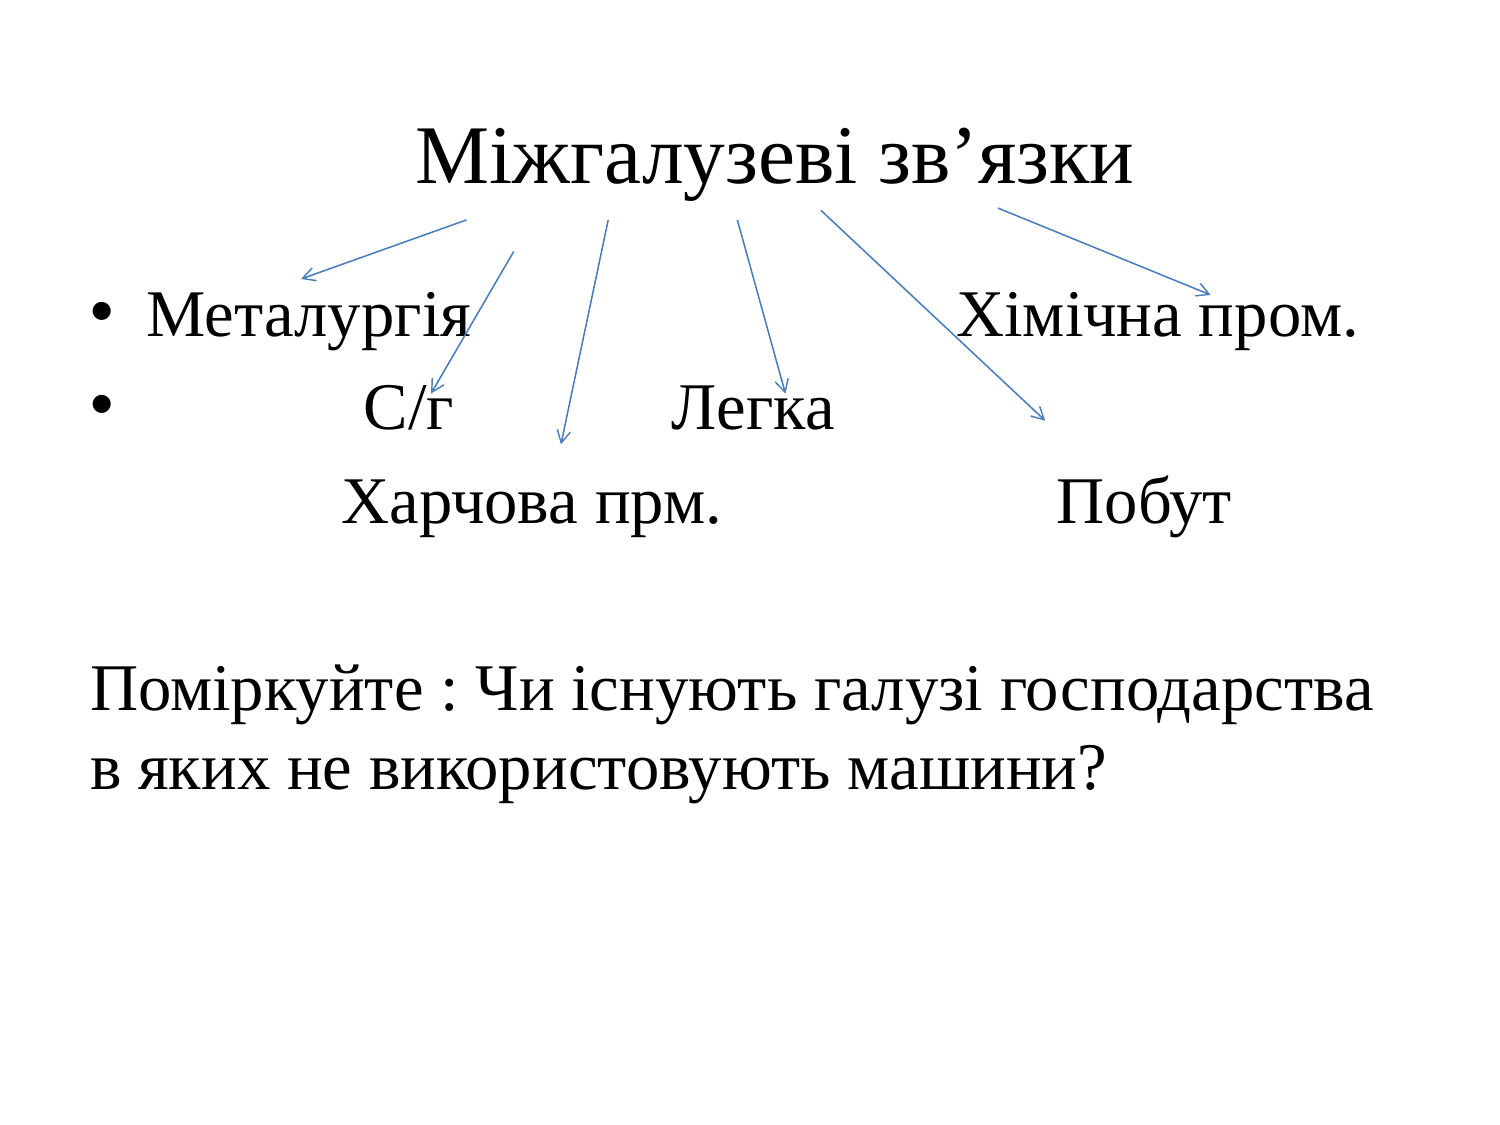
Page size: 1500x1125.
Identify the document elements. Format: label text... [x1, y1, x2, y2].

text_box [997, 207, 1211, 296]
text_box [737, 219, 786, 394]
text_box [300, 219, 467, 280]
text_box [820, 210, 1046, 421]
title Міжгалузеві зв’язки [100, 56, 1451, 244]
list Металургія Хімічна пром. С/г Легка Харчова прм. Побут Поміркуйте : Чи існують галузі господарства в яких не використовують машини? [75, 262, 1425, 1005]
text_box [560, 219, 609, 445]
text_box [430, 251, 514, 394]
